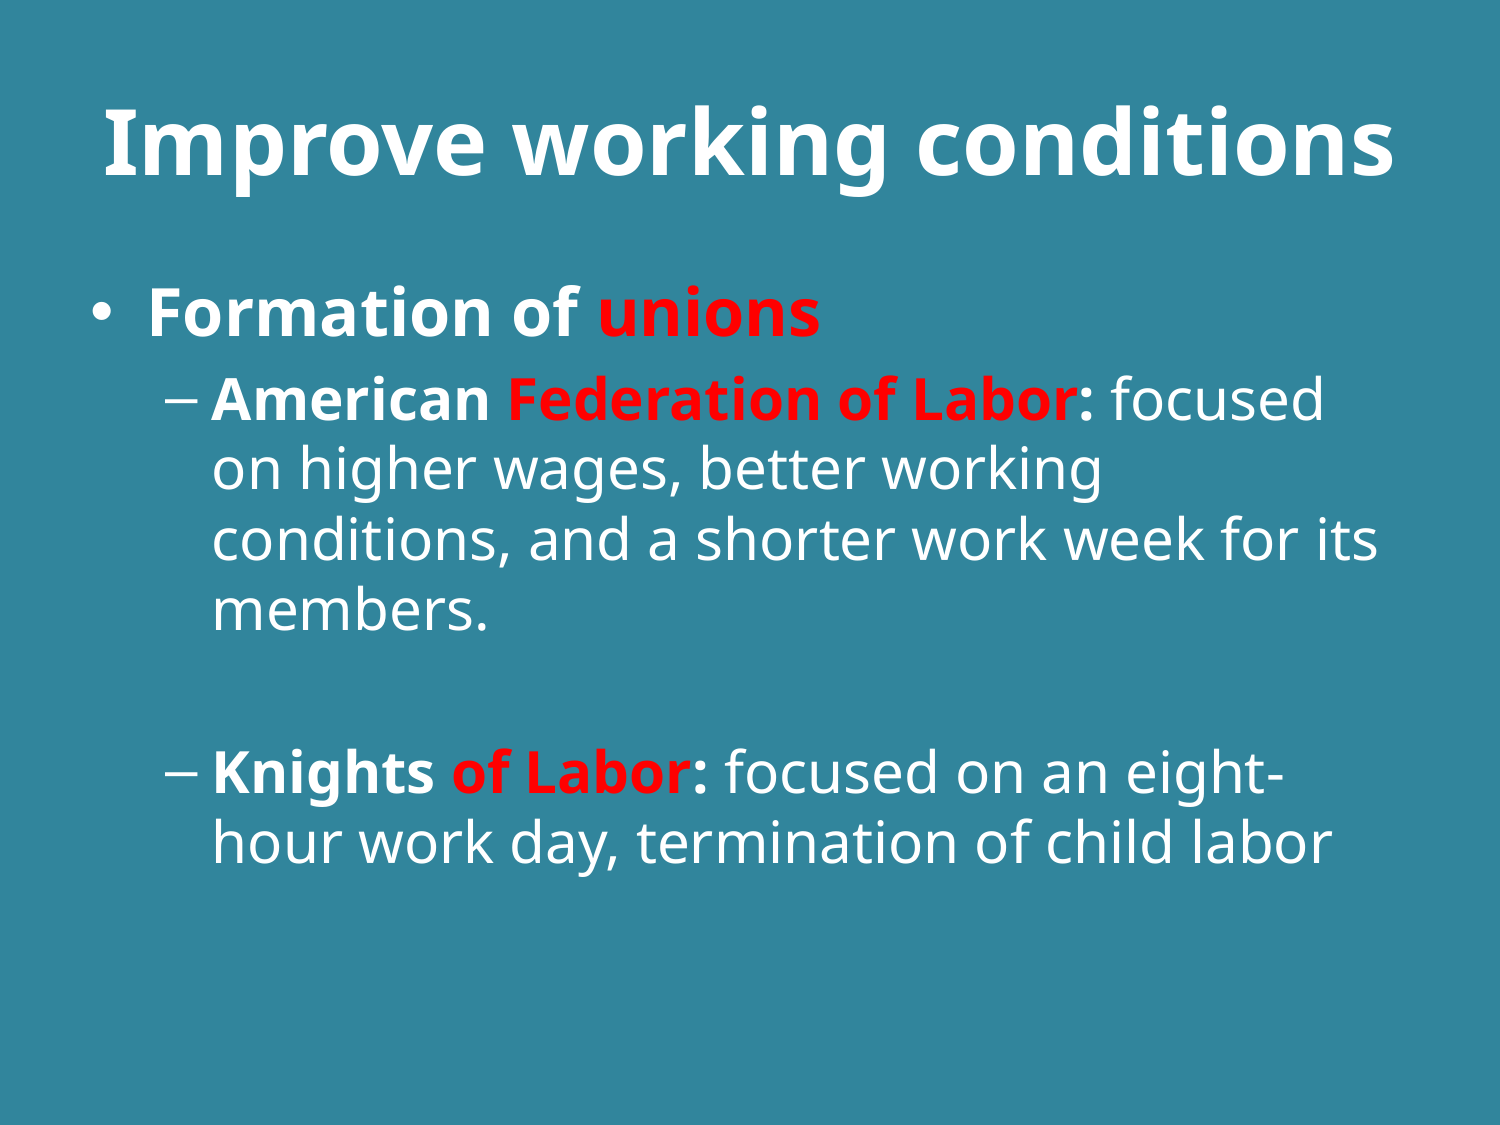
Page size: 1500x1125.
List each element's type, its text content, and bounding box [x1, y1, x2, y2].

title Improve working conditions [75, 45, 1425, 233]
list Formation of unions American Federation of Labor: focused on higher wages, better working conditions, and a shorter work week for its members. Knights of Labor: focused on an eight-hour work day, termination of child labor [75, 262, 1425, 1005]
